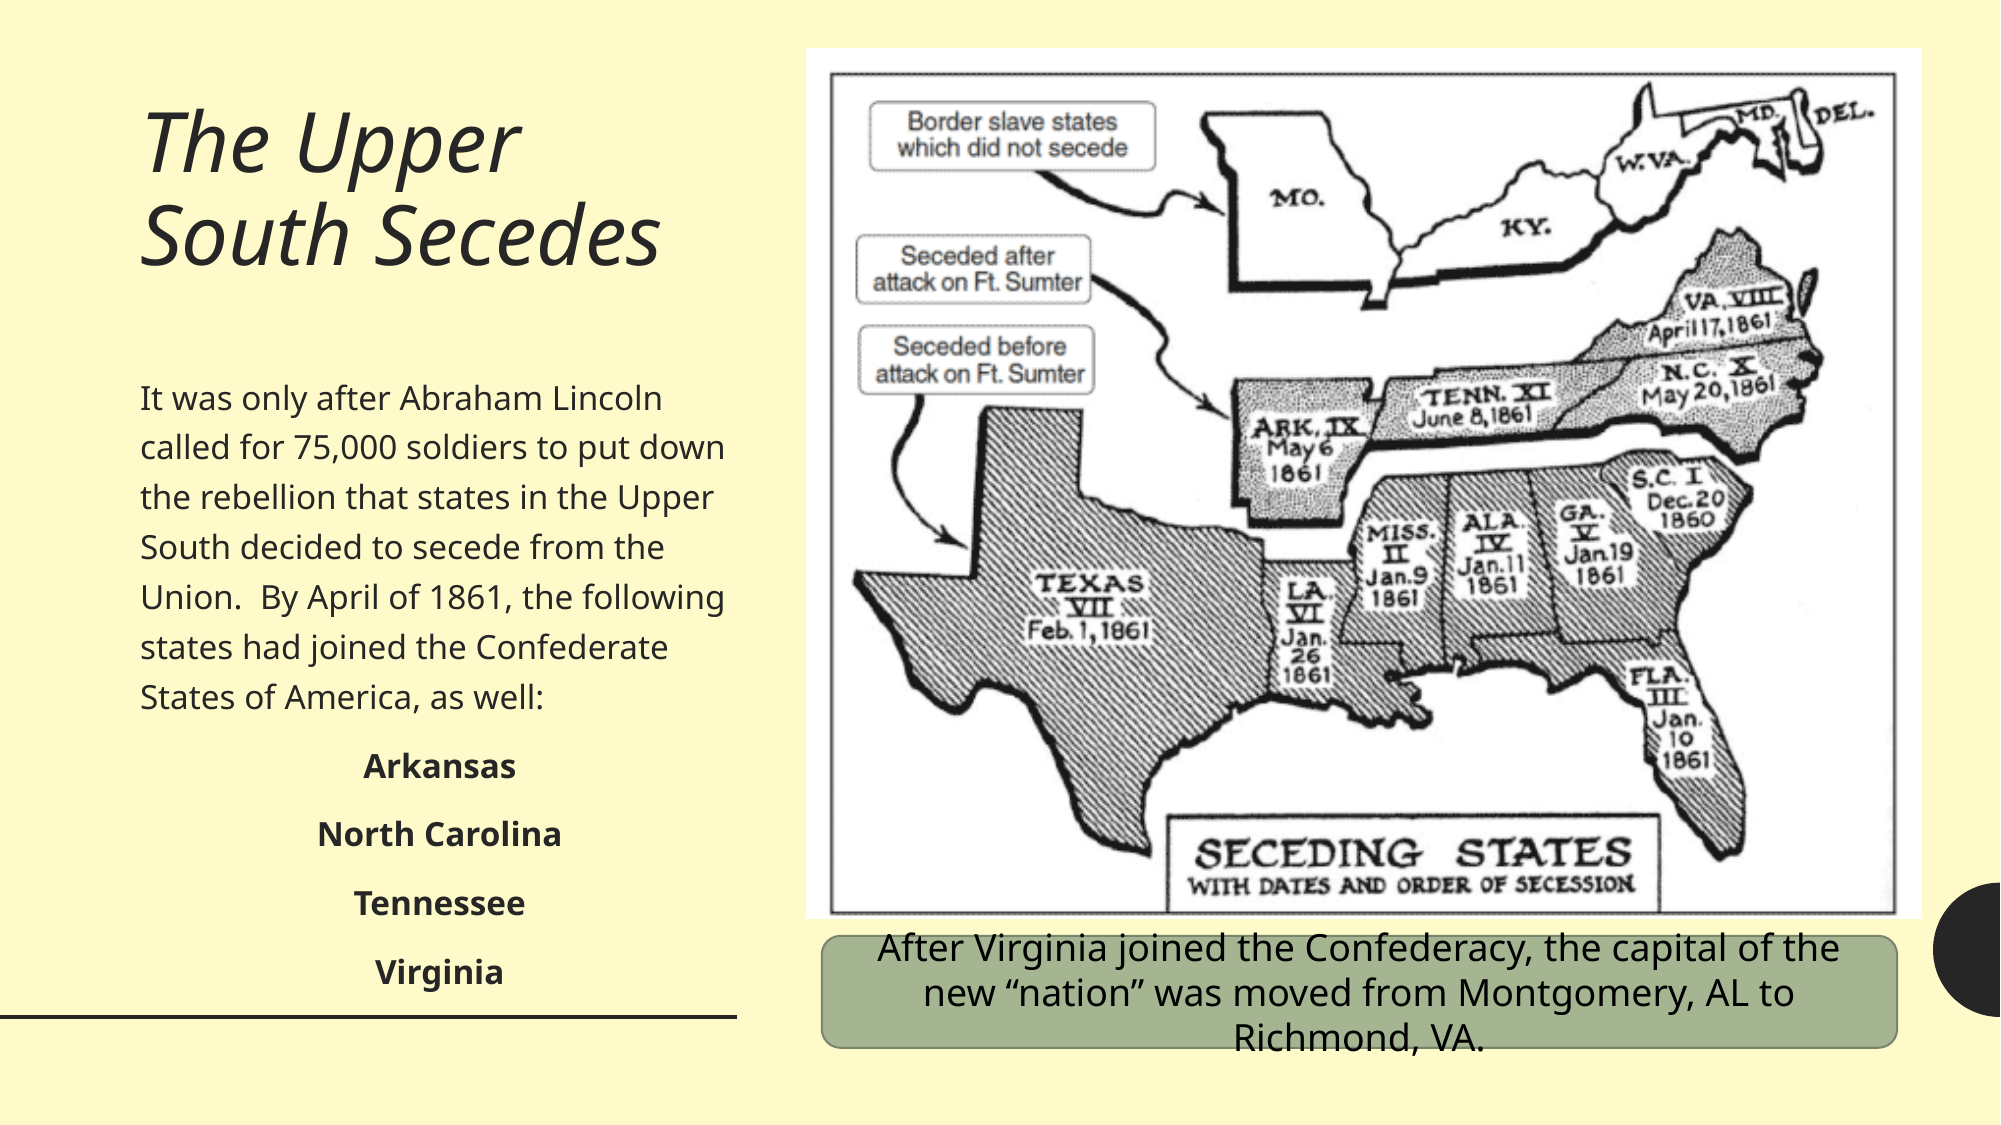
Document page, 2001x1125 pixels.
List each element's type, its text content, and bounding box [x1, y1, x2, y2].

title The Upper South Secedes [125, 91, 755, 359]
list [805, 48, 1923, 919]
list It was only after Abraham Lincoln called for 75,000 soldiers to put down the rebellion that states in the Upper South decided to secede from the Union. By April of 1861, the following states had joined the Confederate States of America, as well: Arkansas North Carolina Tennessee Virginia [125, 359, 755, 962]
text_box After Virginia joined the Confederacy, the capital of the new “nation” was moved from Montgomery, AL to Richmond, VA. [820, 934, 1899, 1049]
